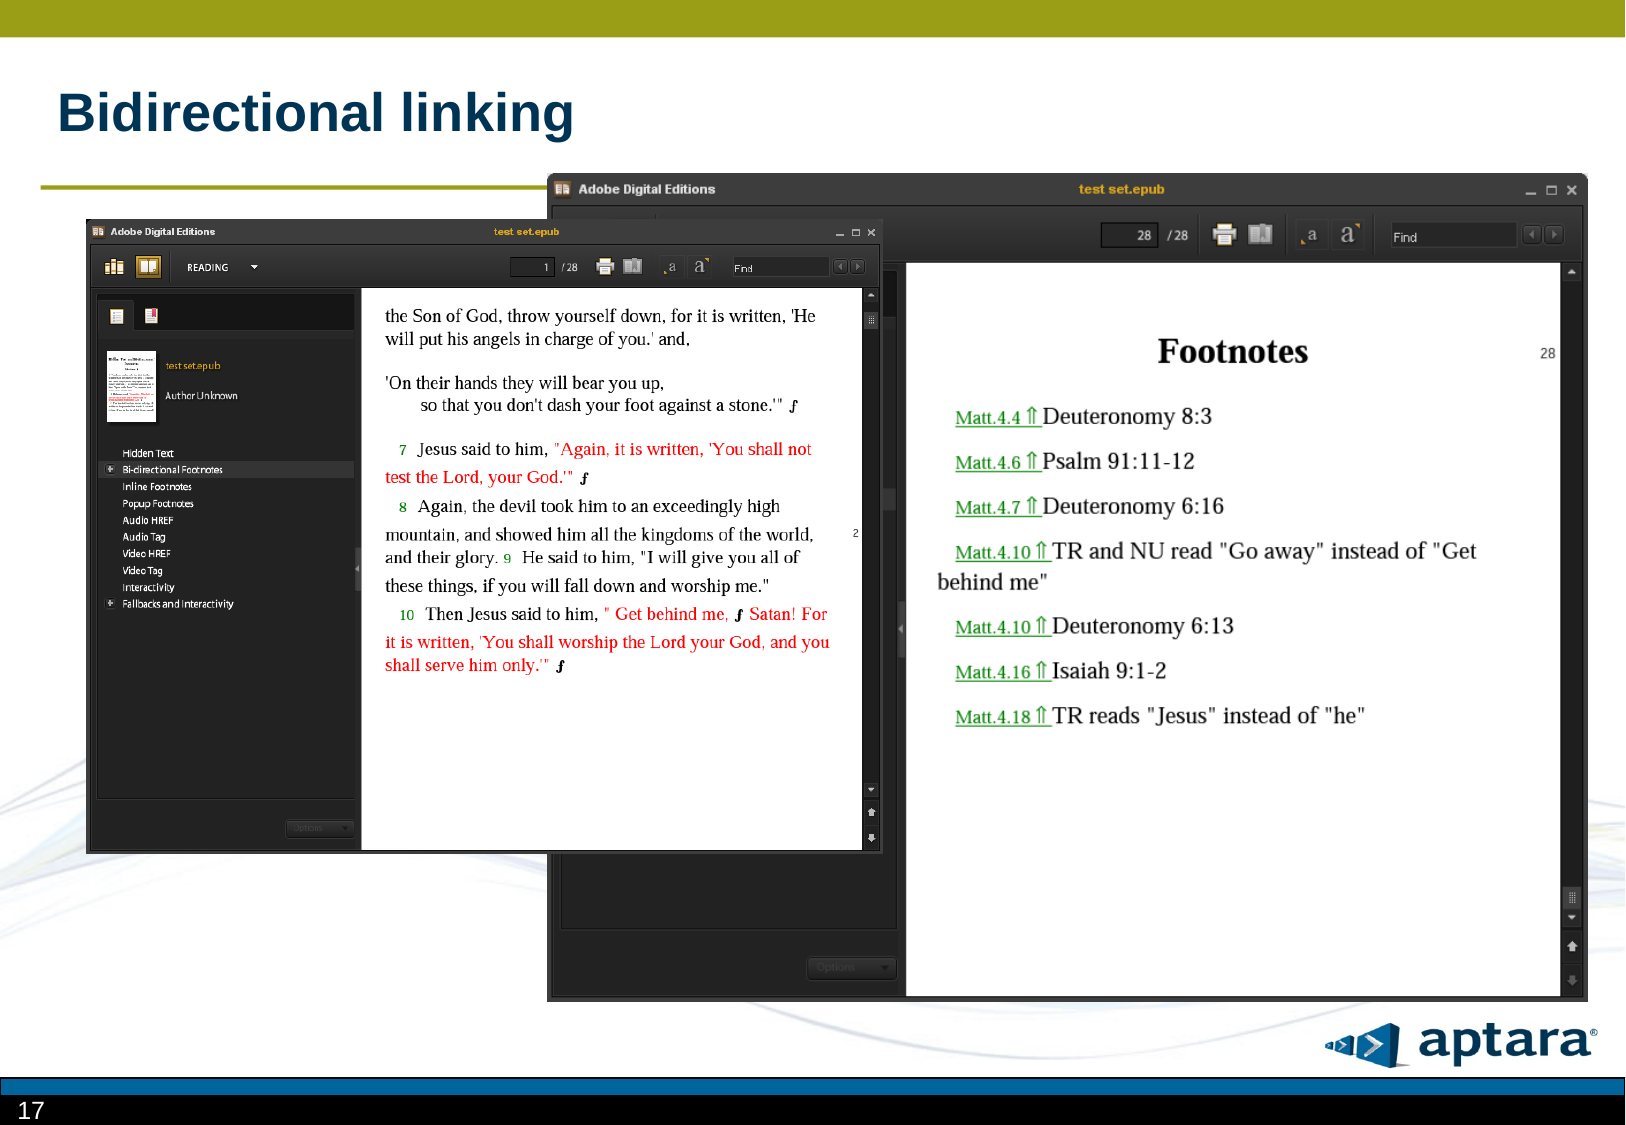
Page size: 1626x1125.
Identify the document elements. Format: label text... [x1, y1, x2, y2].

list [86, 219, 883, 854]
slide_number 17 [2, 1086, 144, 1125]
picture [0, 173, 1625, 1074]
title Bidirectional linking [42, 37, 1584, 182]
